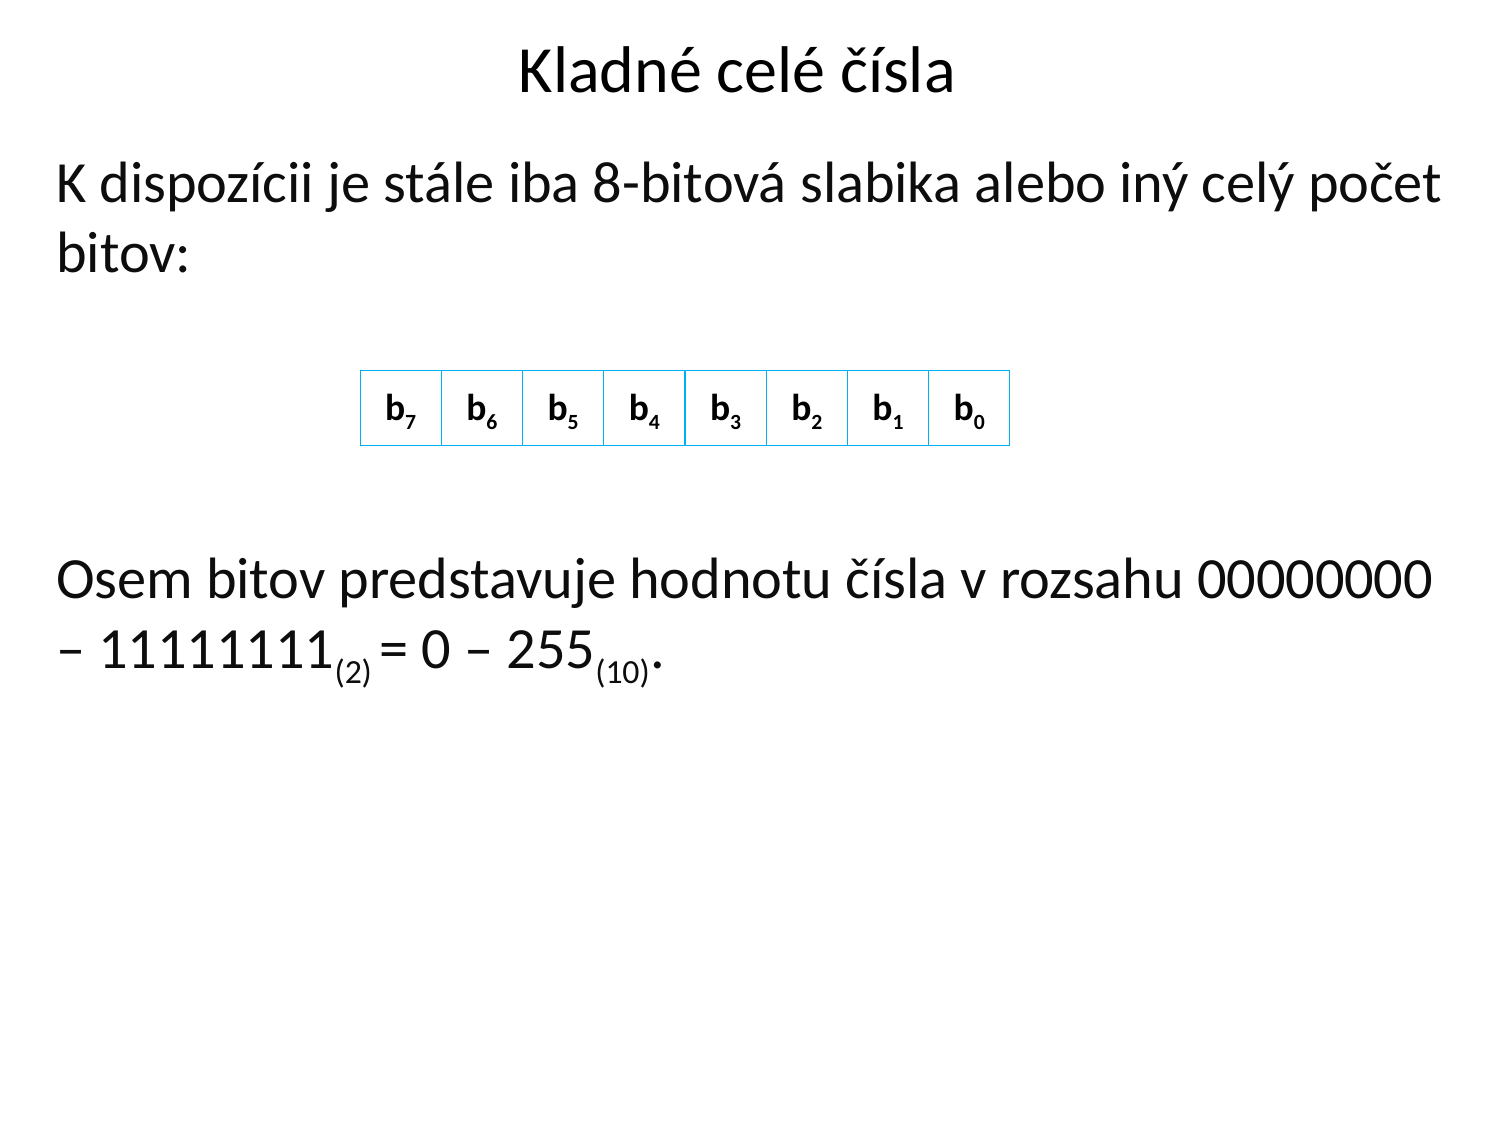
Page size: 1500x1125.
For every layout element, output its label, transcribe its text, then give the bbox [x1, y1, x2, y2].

subtitle K dispozícii je stále iba 8-bitová slabika alebo iný celý počet bitov: Osem bitov predstavuje hodnotu čísla v rozsahu 00000000 – 11111111(2) = 0 – 255(10). [41, 137, 1471, 1094]
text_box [359, 373, 1011, 444]
title Kladné celé čísla [100, 19, 1376, 114]
